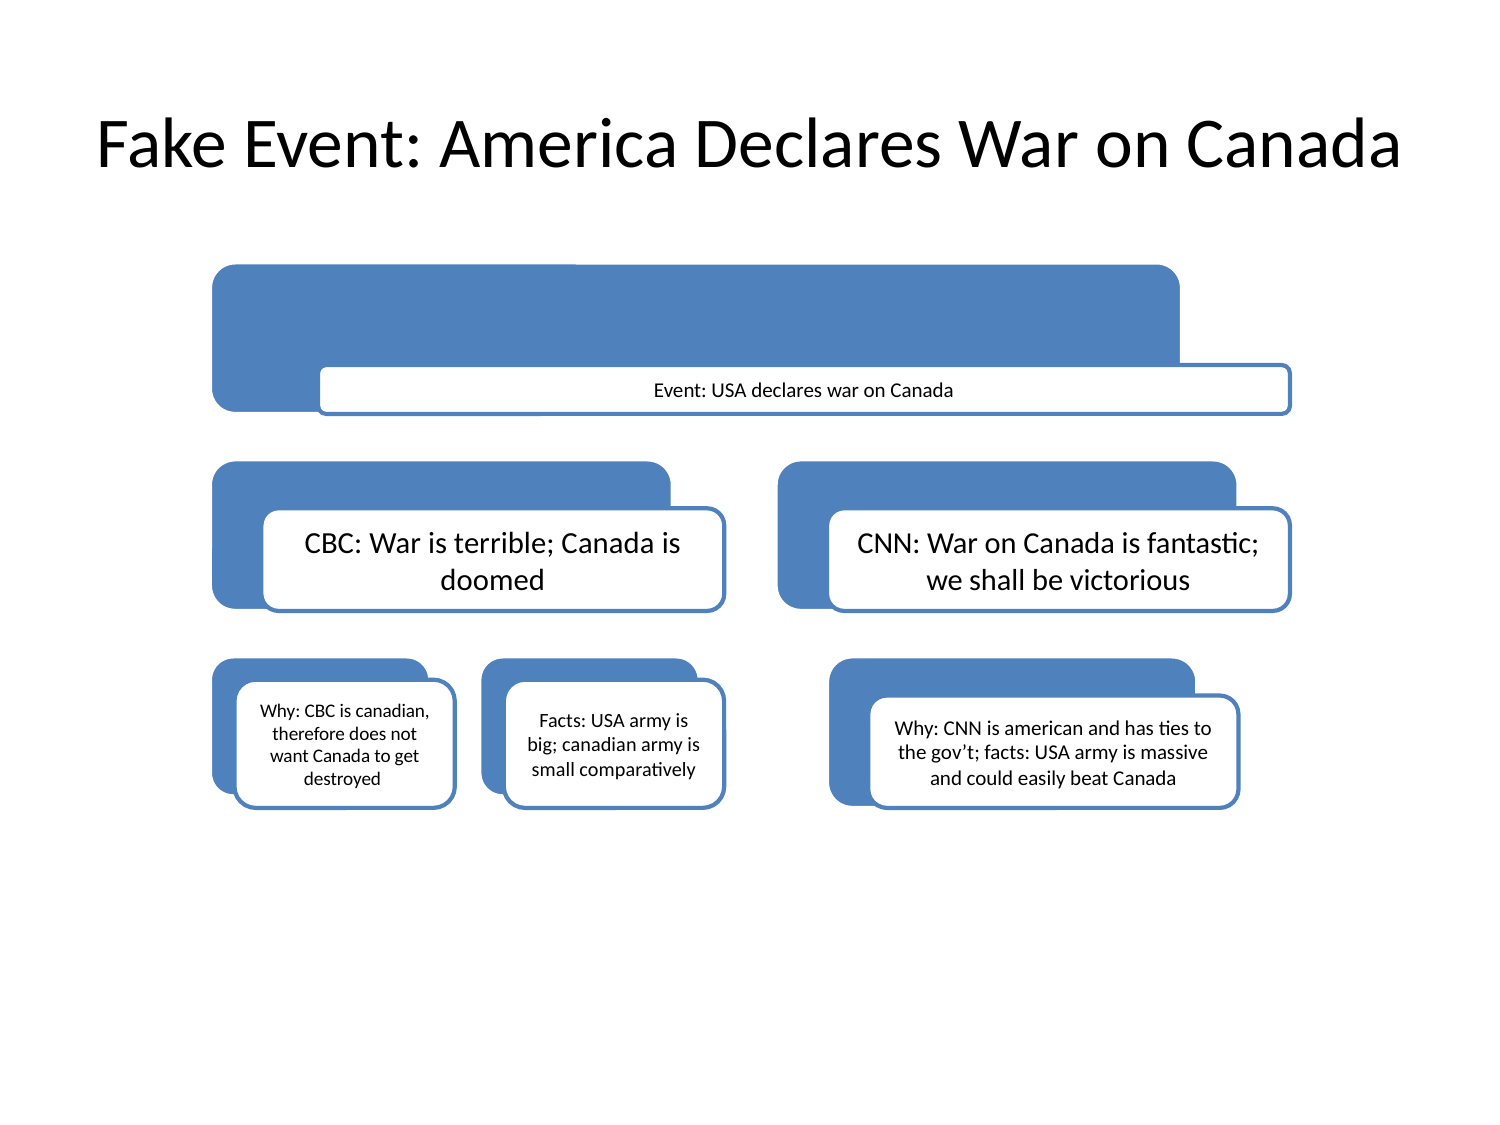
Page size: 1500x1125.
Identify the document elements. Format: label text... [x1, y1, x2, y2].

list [74, 262, 1426, 1006]
title Fake Event: America Declares War on Canada [75, 45, 1425, 233]
